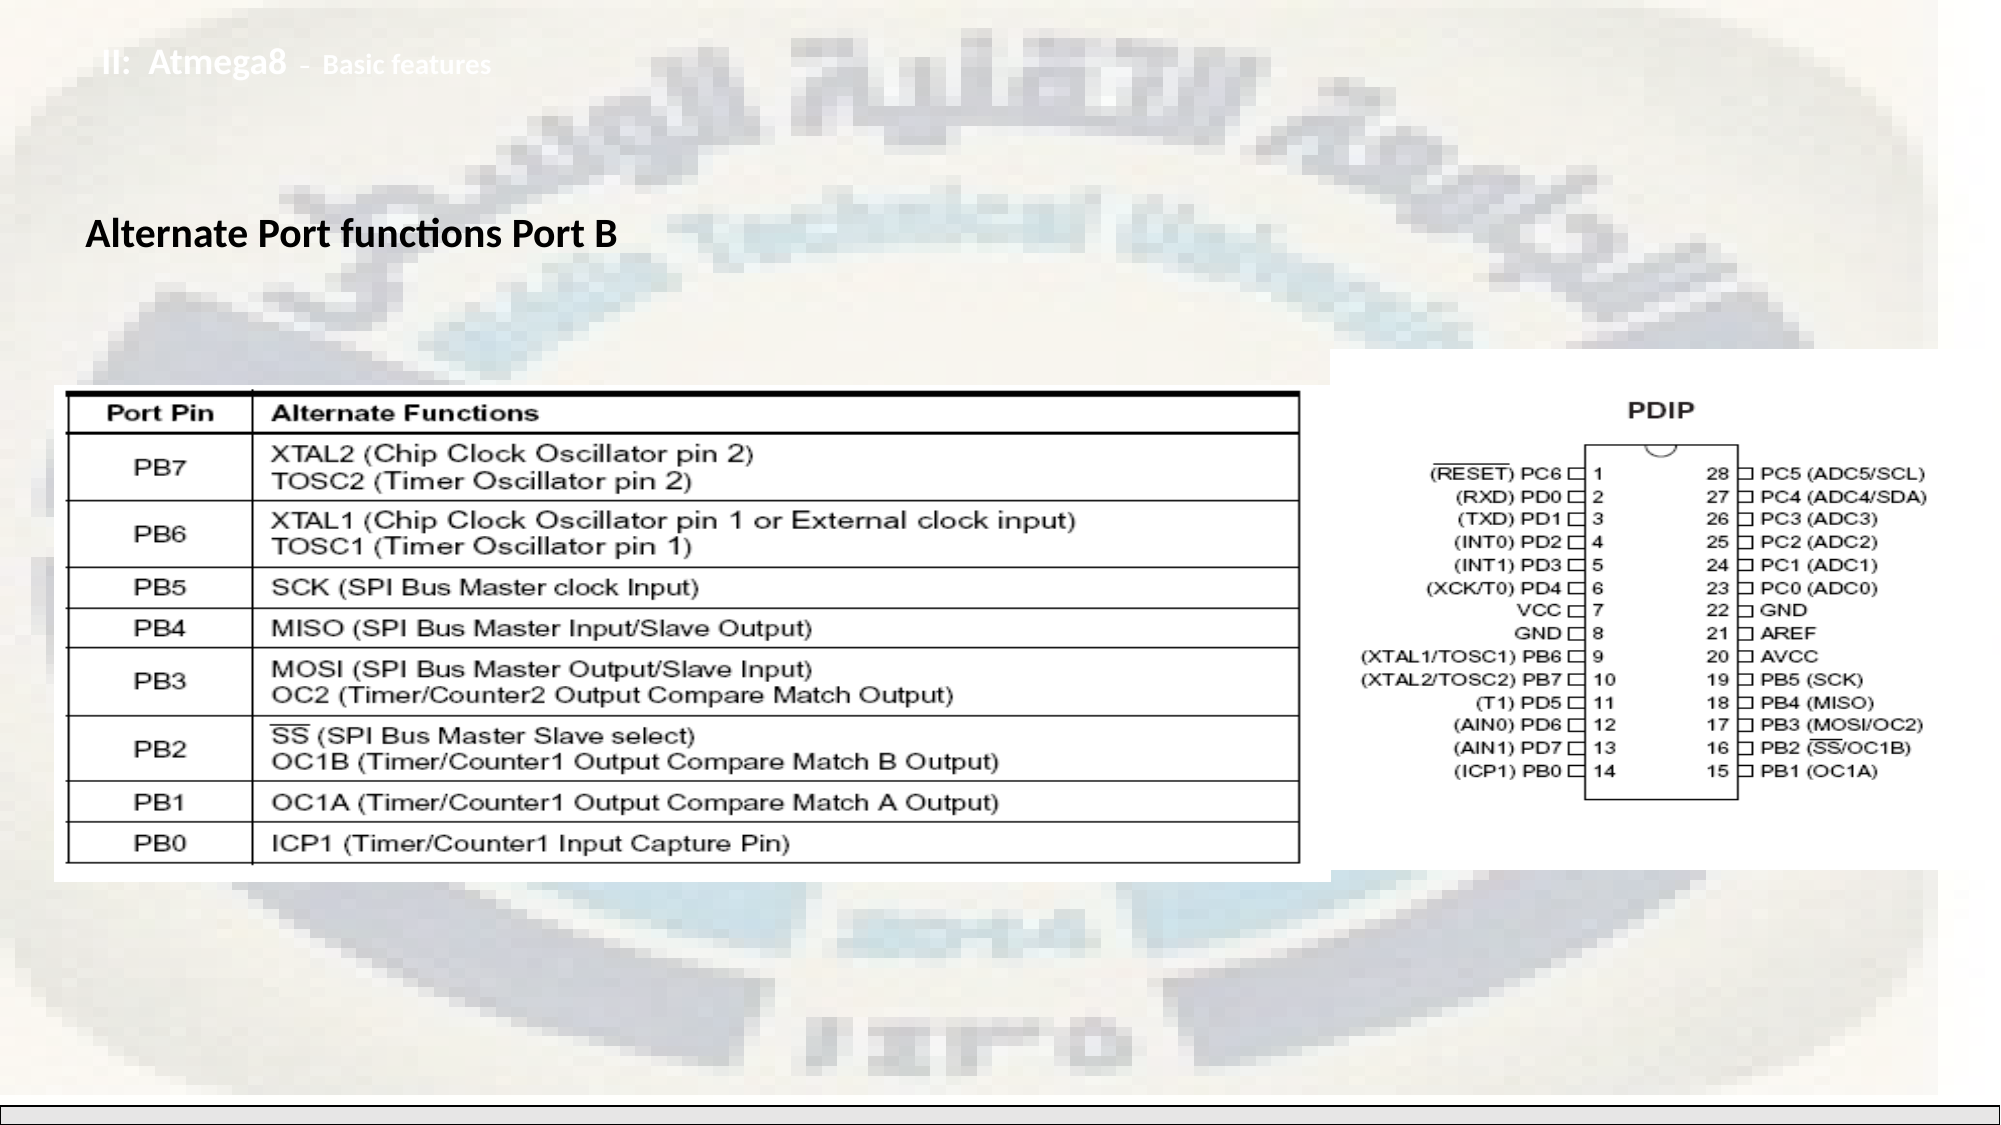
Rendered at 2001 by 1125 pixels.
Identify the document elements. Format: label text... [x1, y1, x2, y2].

text_box II: Atmega8 – Basic features [86, 29, 1457, 90]
text_box Label Operator Operand[s] ;Comment INIT: mov ax, bx ; Copy contents of bx into ax Label - INIT: Operator - mov Operands - ax and bx Comment - alphanumeric string between ; and \n Not case sensitive Unlike other assemblers, destination operand is first mov is the mnemonic that the assembler translates into an opcode [0, 0, 2000, 1105]
picture [54, 349, 1992, 882]
text_box Alternate Port functions Port B [70, 148, 1930, 264]
text_box [0, 1105, 2000, 1125]
